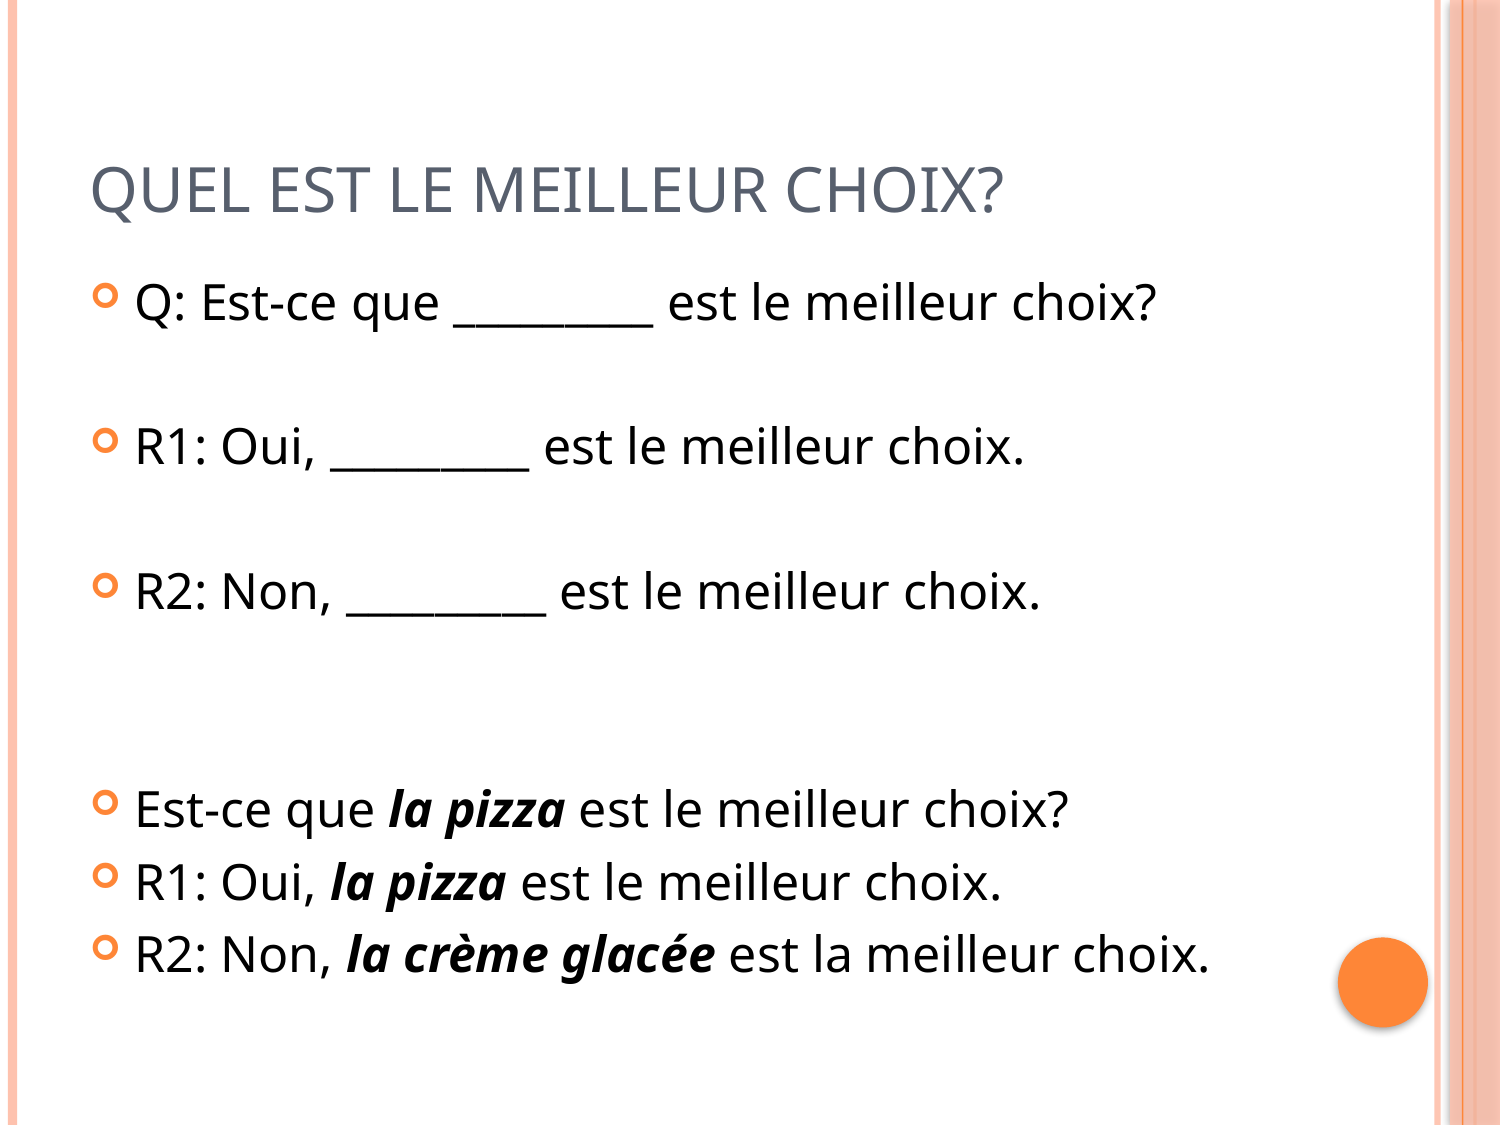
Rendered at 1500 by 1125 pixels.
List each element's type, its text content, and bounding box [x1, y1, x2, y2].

list Q: Est-ce que _________ est le meilleur choix? R1: Oui, _________ est le meilleur choix. R2: Non, _________ est le meilleur choix. Est-ce que la pizza est le meilleur choix? R1: Oui, la pizza est le meilleur choix. R2: Non, la crème glacée est la meilleur choix. [75, 262, 1300, 1062]
title Quel est le meilleur choix? [75, 45, 1300, 233]
